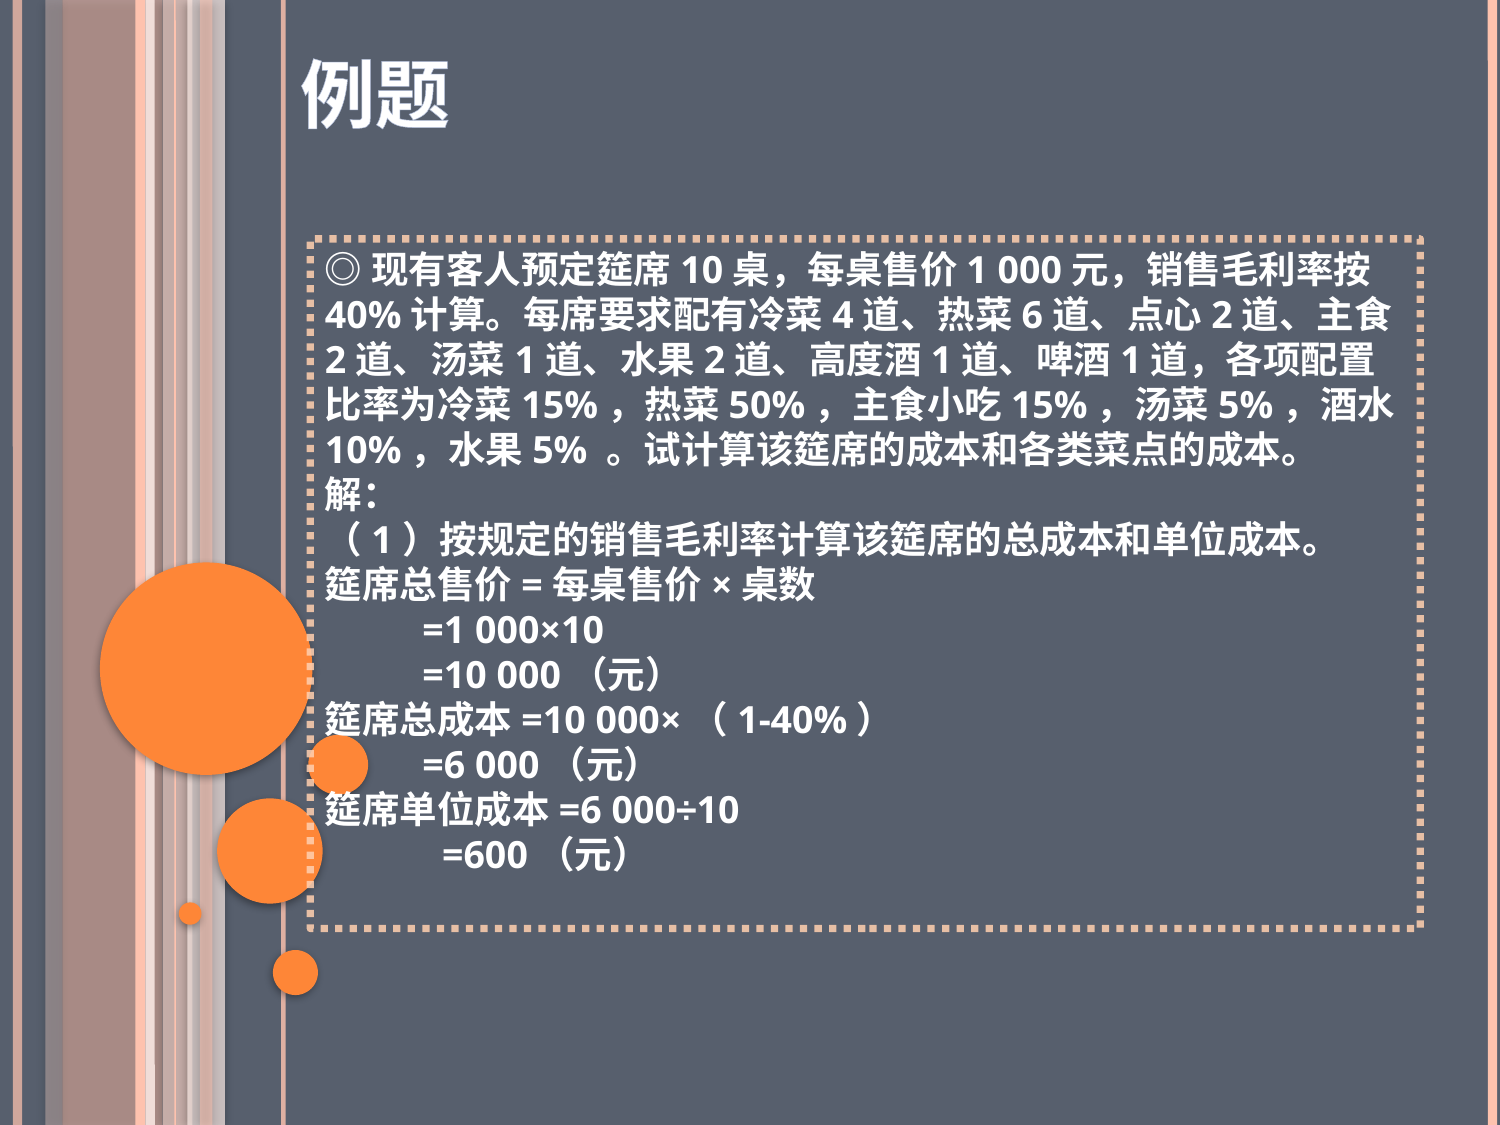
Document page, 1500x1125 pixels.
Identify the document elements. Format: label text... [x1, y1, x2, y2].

text_box ◎现有客人预定筵席10桌，每桌售价1 000元，销售毛利率按40%计算。每席要求配有冷菜4道、热菜6道、点心2道、主食2道、汤菜1道、水果2道、高度酒1道、啤酒1道，各项配置比率为冷菜15%，热菜50%，主食小吃15%，汤菜5%，酒水10%，水果5% 。试计算该筵席的成本和各类菜点的成本。 解： （1）按规定的销售毛利率计算该筵席的总成本和单位成本。 筵席总售价=每桌售价×桌数 =1 000×10 =10 000（元） 筵席总成本=10 000×（1-40%） =6 000（元） 筵席单位成本=6 000÷10 =600（元） [310, 238, 1421, 929]
text_box 例题 [284, 39, 466, 145]
